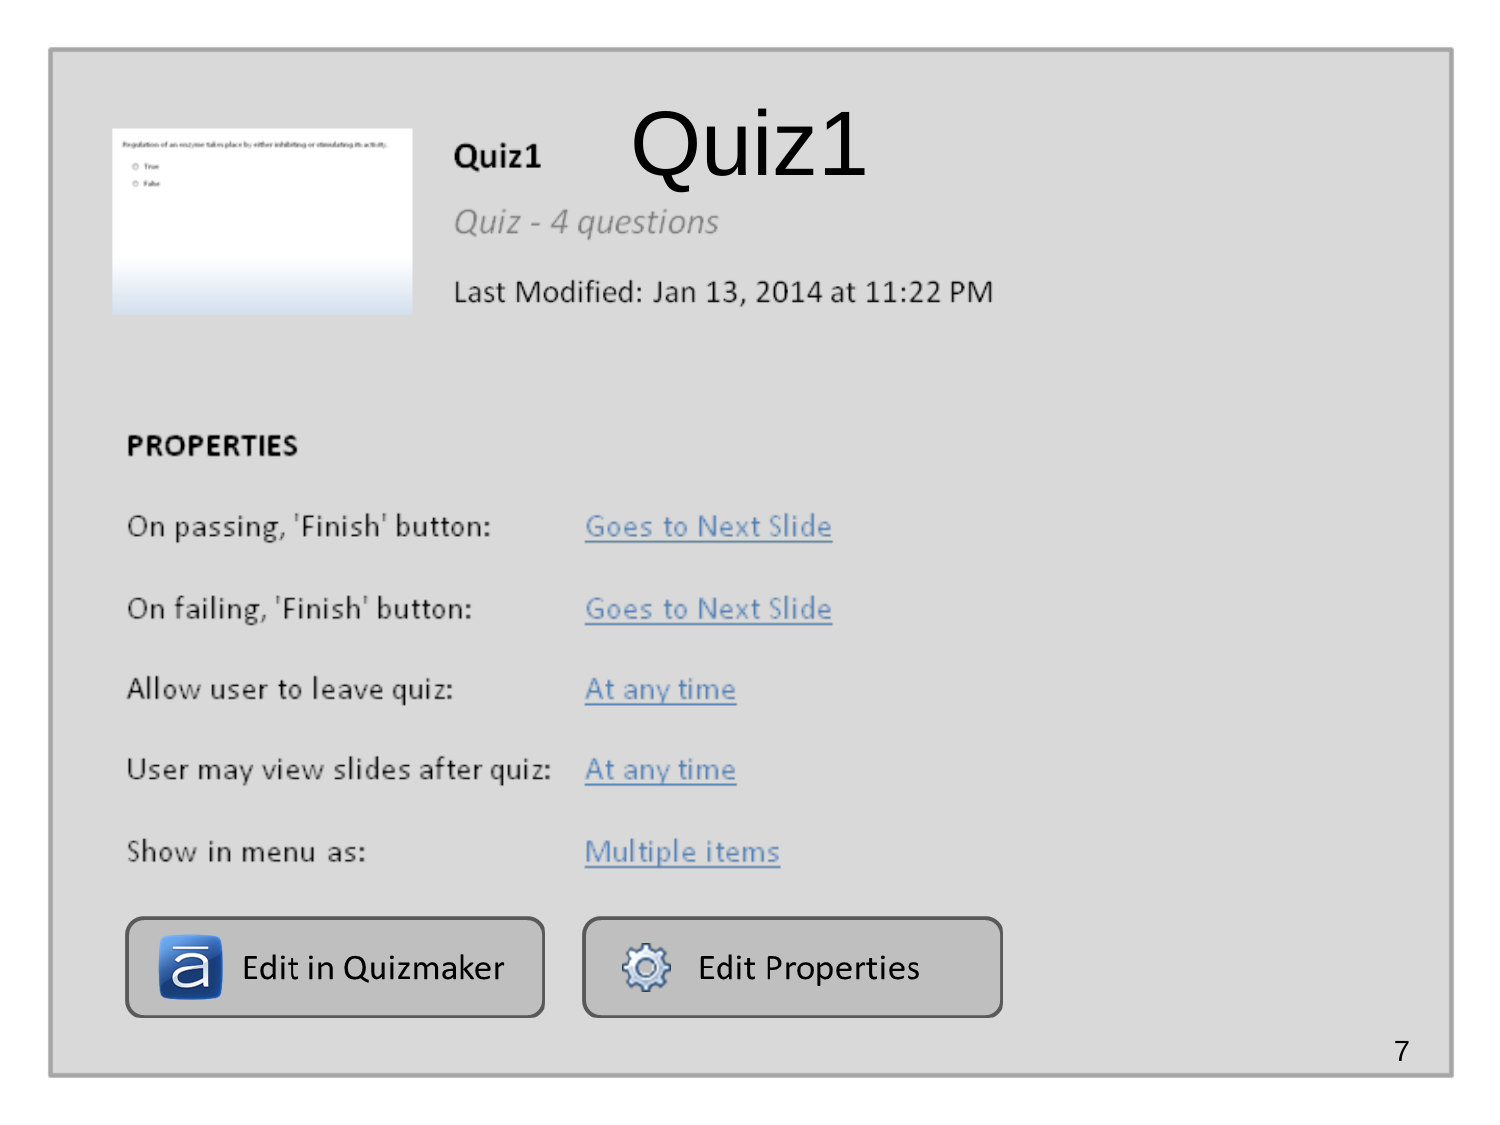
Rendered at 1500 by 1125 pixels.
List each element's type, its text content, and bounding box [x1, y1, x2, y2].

title Quiz1 [75, 45, 1425, 233]
picture [0, 0, 1500, 1125]
slide_number 7 [1074, 1024, 1426, 1103]
